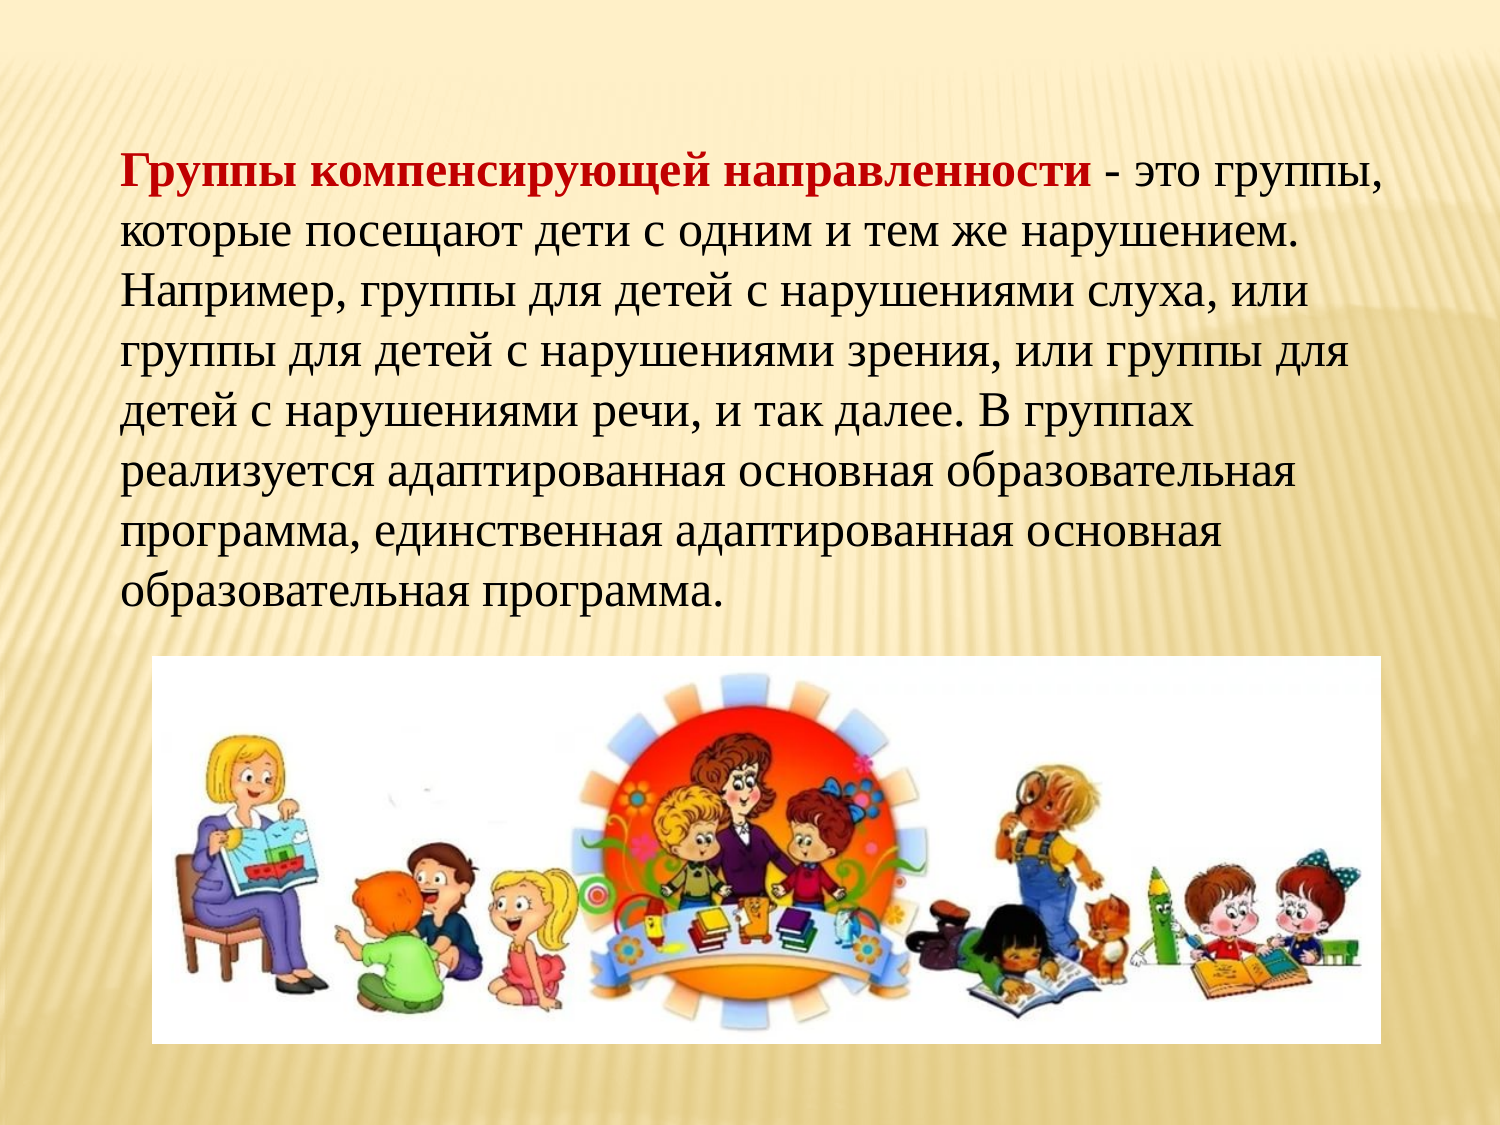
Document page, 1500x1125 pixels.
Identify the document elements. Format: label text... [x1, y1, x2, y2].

picture [151, 655, 1382, 1045]
text_box Группы компенсирующей направленности - это группы, которые посещают дети с одним и тем же нарушением. Например, группы для детей с нарушениями слуха, или группы для детей с нарушениями зрения, или группы для детей с нарушениями речи, и так далее. В группах реализуется адаптированная основная образовательная программа, единственная адаптированная основная образовательная программа. [105, 128, 1430, 669]
